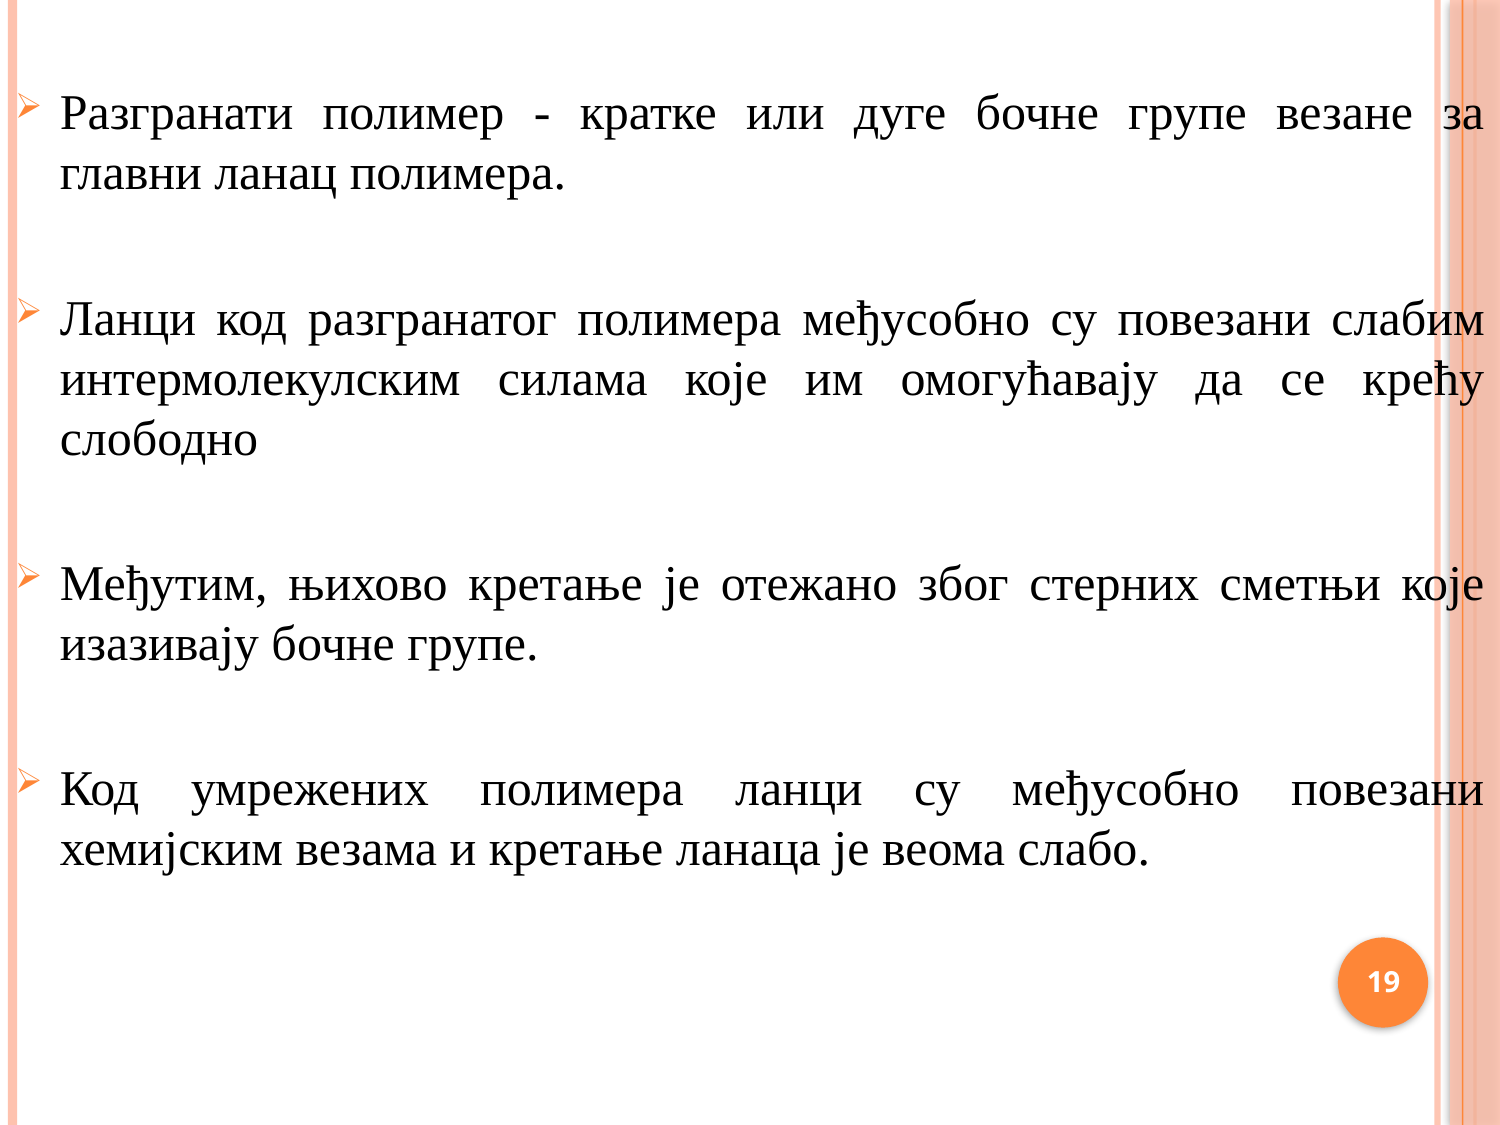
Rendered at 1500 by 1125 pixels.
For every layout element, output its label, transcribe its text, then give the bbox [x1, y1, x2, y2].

list Разгранати полимер - кратке или дуге бочне групе везане за главни ланац полимера. Ланци код разгранатог полимера међусобно су повезани слабим интермолекулским силама које им омогућавају да се крећу слободно Међутим, њихово кретање је отежано због стерних сметњи које изазивају бочне групе. Код умрежених полимера ланци су међусобно повезани хемијским везама и кретање ланаца је веома слабо. [0, 0, 1500, 1125]
slide_number 19 [1333, 940, 1434, 1026]
